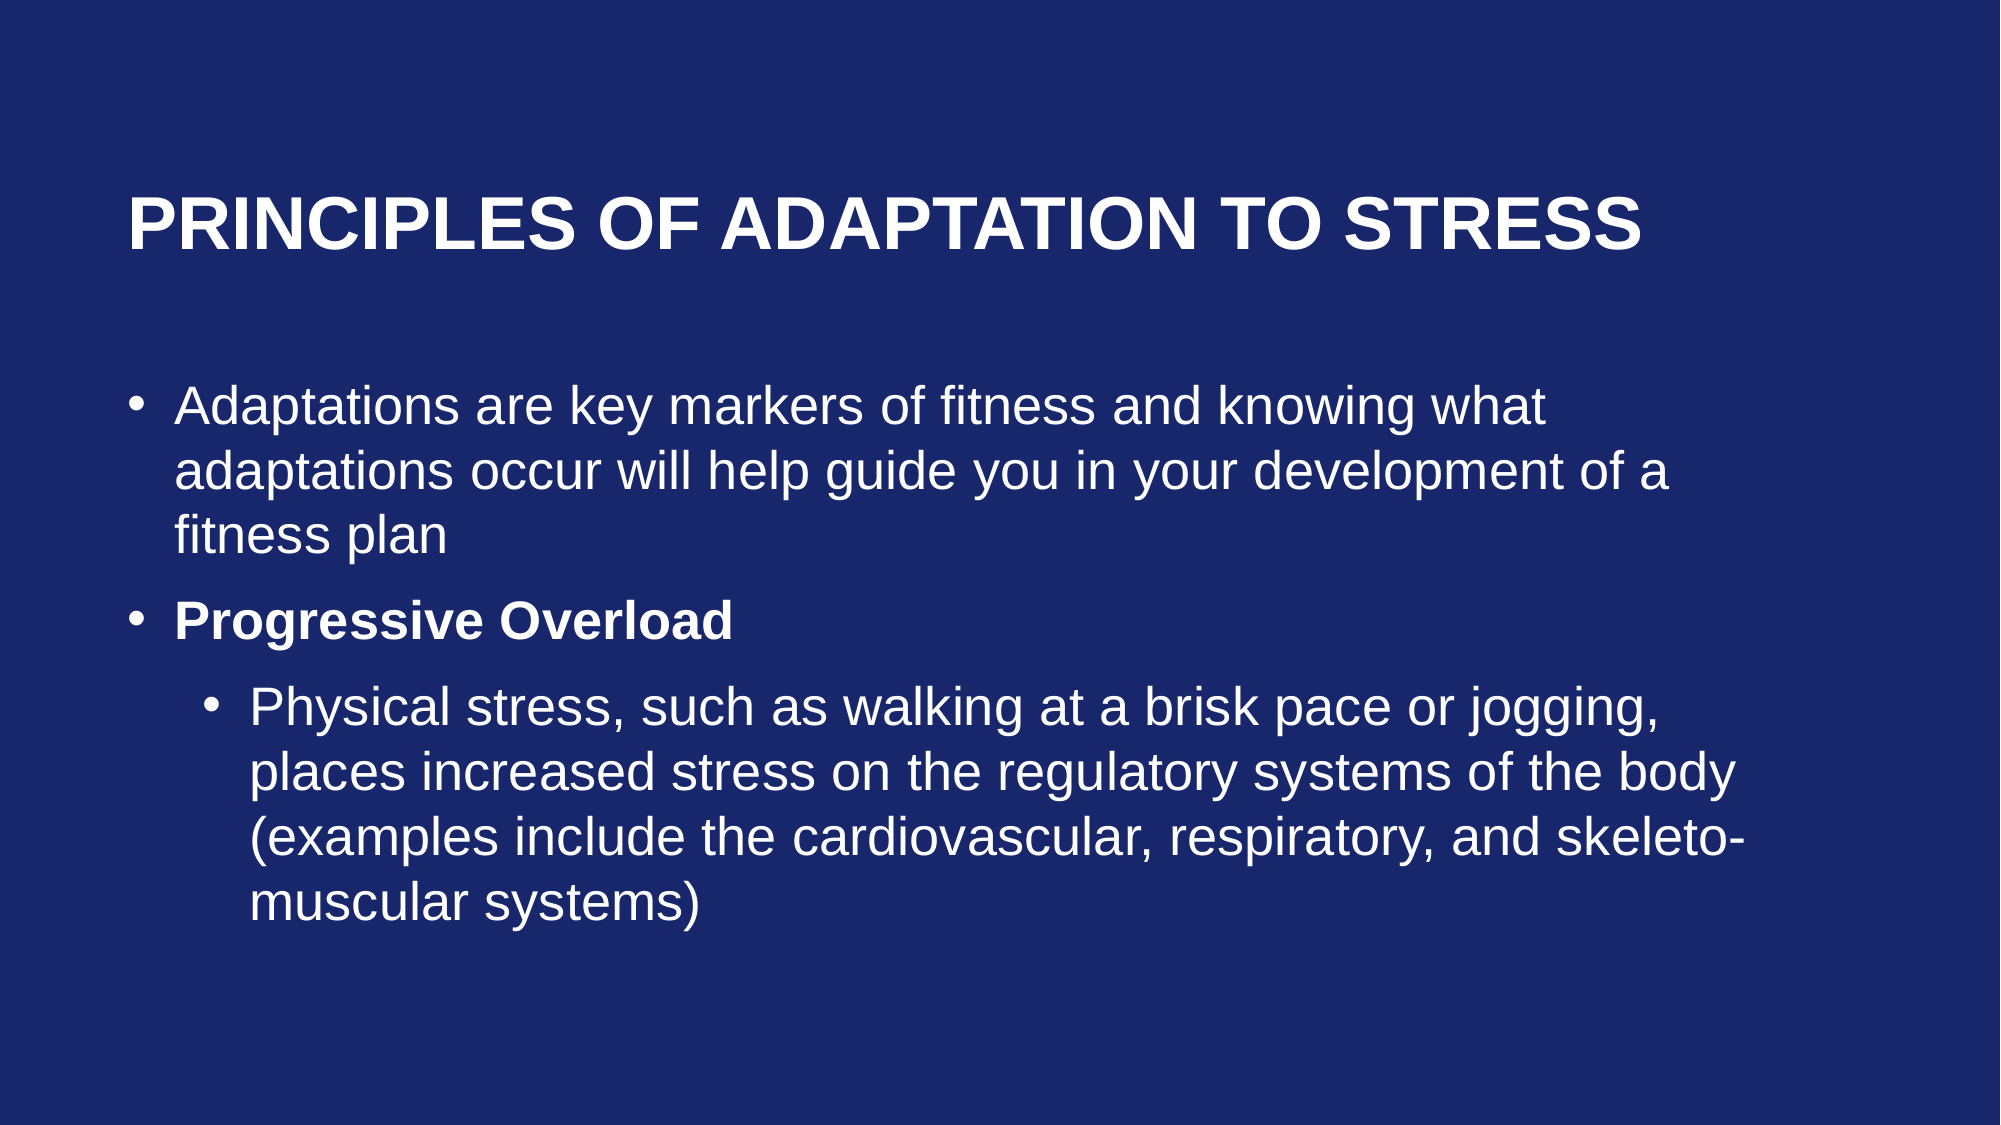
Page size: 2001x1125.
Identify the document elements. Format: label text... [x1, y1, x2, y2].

list Adaptations are key markers of fitness and knowing what adaptations occur will help guide you in your development of a fitness plan Progressive Overload Physical stress, such as walking at a brisk pace or jogging, places increased stress on the regulatory systems of the body (examples include the cardiovascular, respiratory, and skeleto-muscular systems) [112, 351, 1775, 950]
title Principles of Adaptation to Stress [112, 99, 1775, 339]
